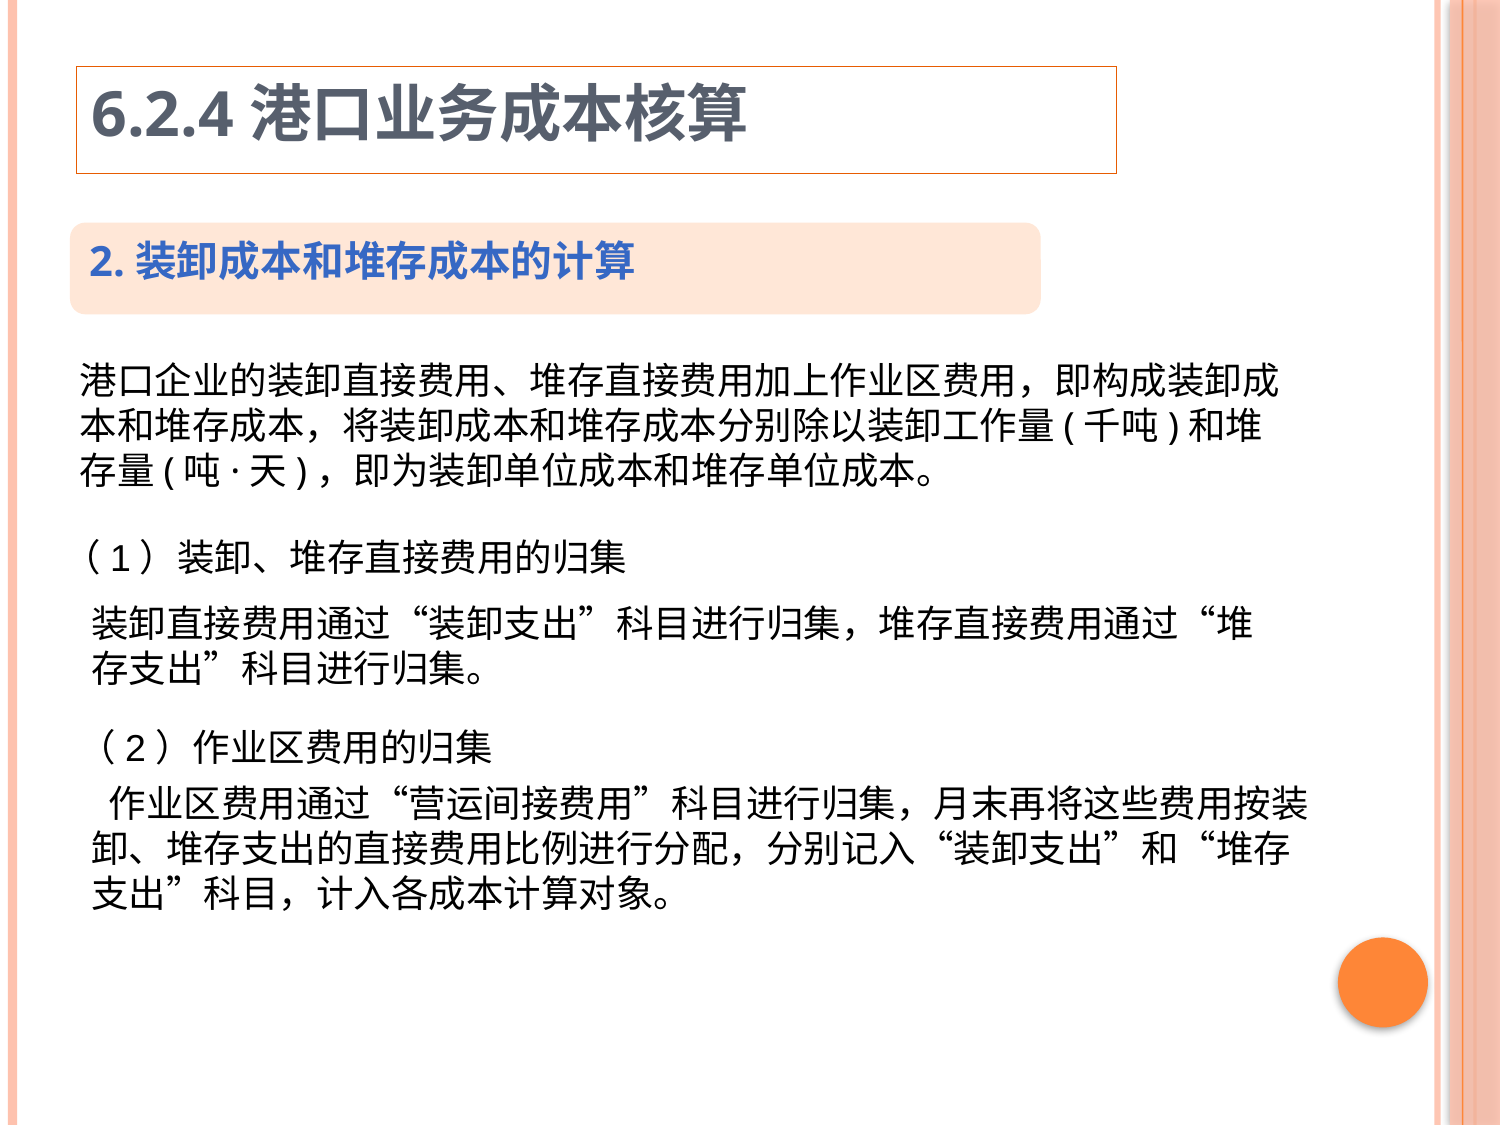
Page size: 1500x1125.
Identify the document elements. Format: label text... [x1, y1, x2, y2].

text_box （2）作业区费用的归集 [29, 716, 1353, 776]
text_box 2.装卸成本和堆存成本的计算 [69, 222, 1041, 315]
text_box 港口企业的装卸直接费用、堆存直接费用加上作业区费用，即构成装卸成本和堆存成本，将装卸成本和堆存成本分别除以装卸工作量(千吨)和堆存量(吨·天)，即为装卸单位成本和堆存单位成本。 [64, 349, 1306, 500]
text_box 6.2.4港口业务成本核算 [76, 66, 1117, 174]
text_box （1）装卸、堆存直接费用的归集 [5, 527, 1329, 587]
text_box 装卸直接费用通过“装卸支出”科目进行归集，堆存直接费用通过“堆存支出”科目进行归集。 [76, 592, 1294, 697]
text_box 作业区费用通过“营运间接费用”科目进行归集，月末再将这些费用按装卸、堆存支出的直接费用比例进行分配，分别记入“装卸支出”和“堆存支出”科目，计入各成本计算对象。 [76, 772, 1341, 923]
